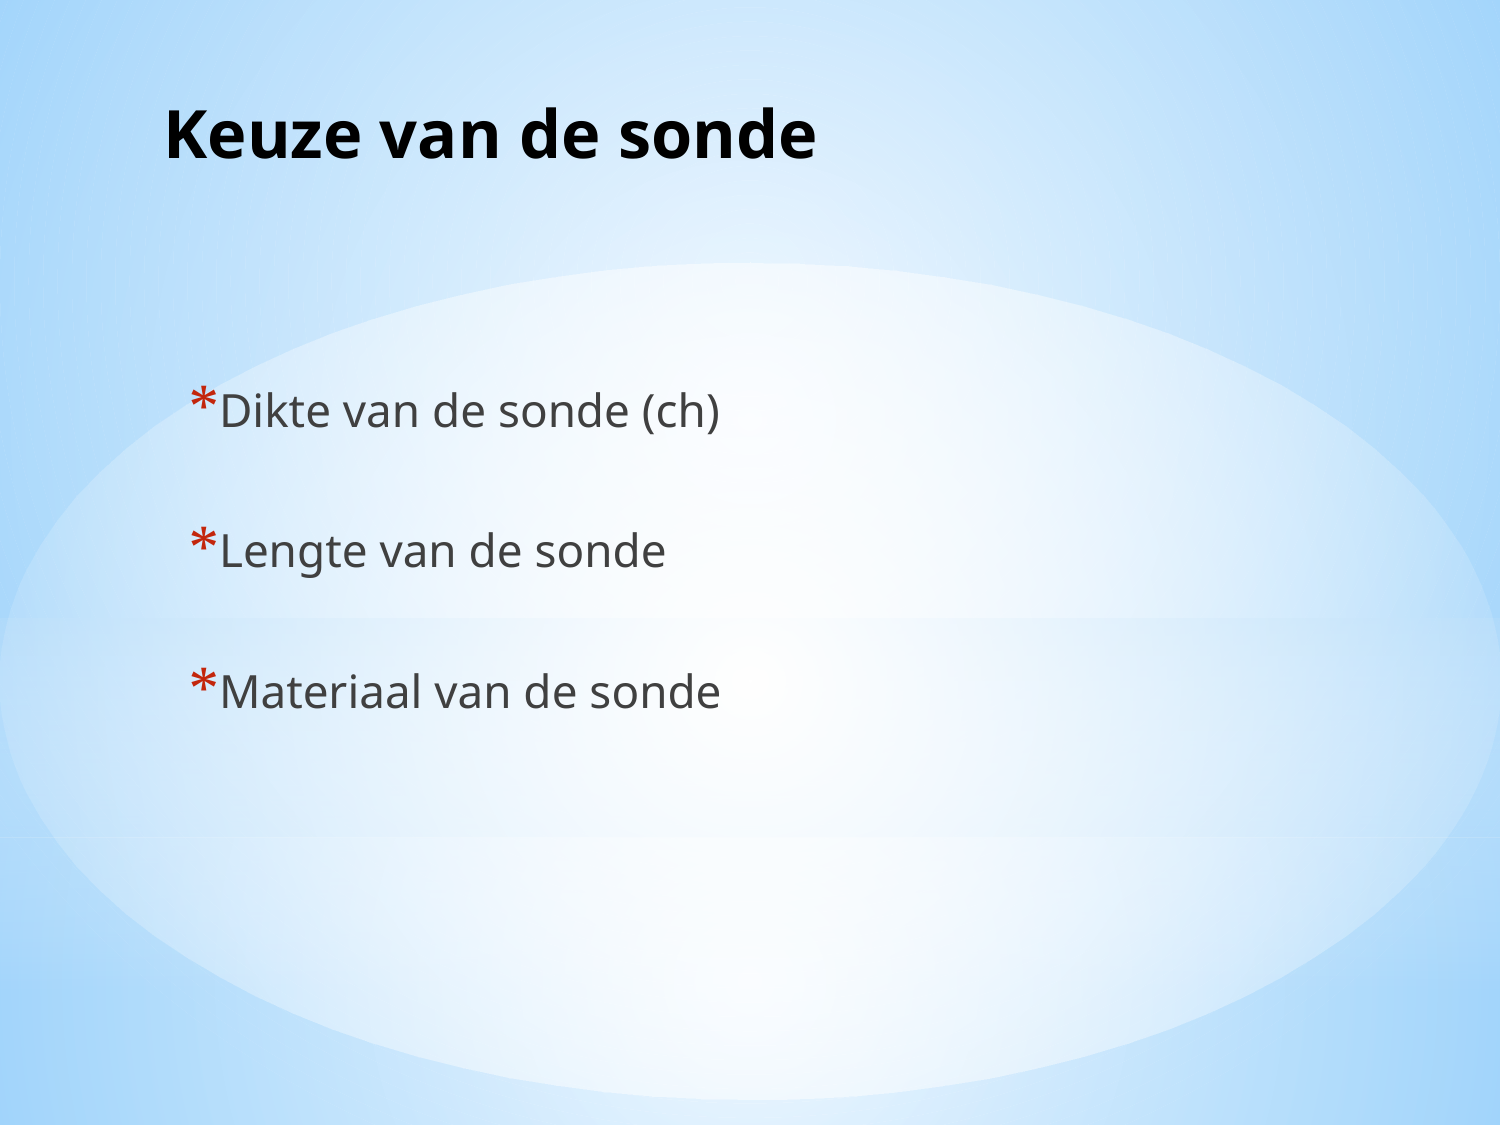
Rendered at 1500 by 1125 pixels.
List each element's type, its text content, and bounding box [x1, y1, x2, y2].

title Keuze van de sonde [148, 84, 1217, 273]
list Dikte van de sonde (ch) Lengte van de sonde Materiaal van de sonde [166, 373, 1217, 944]
